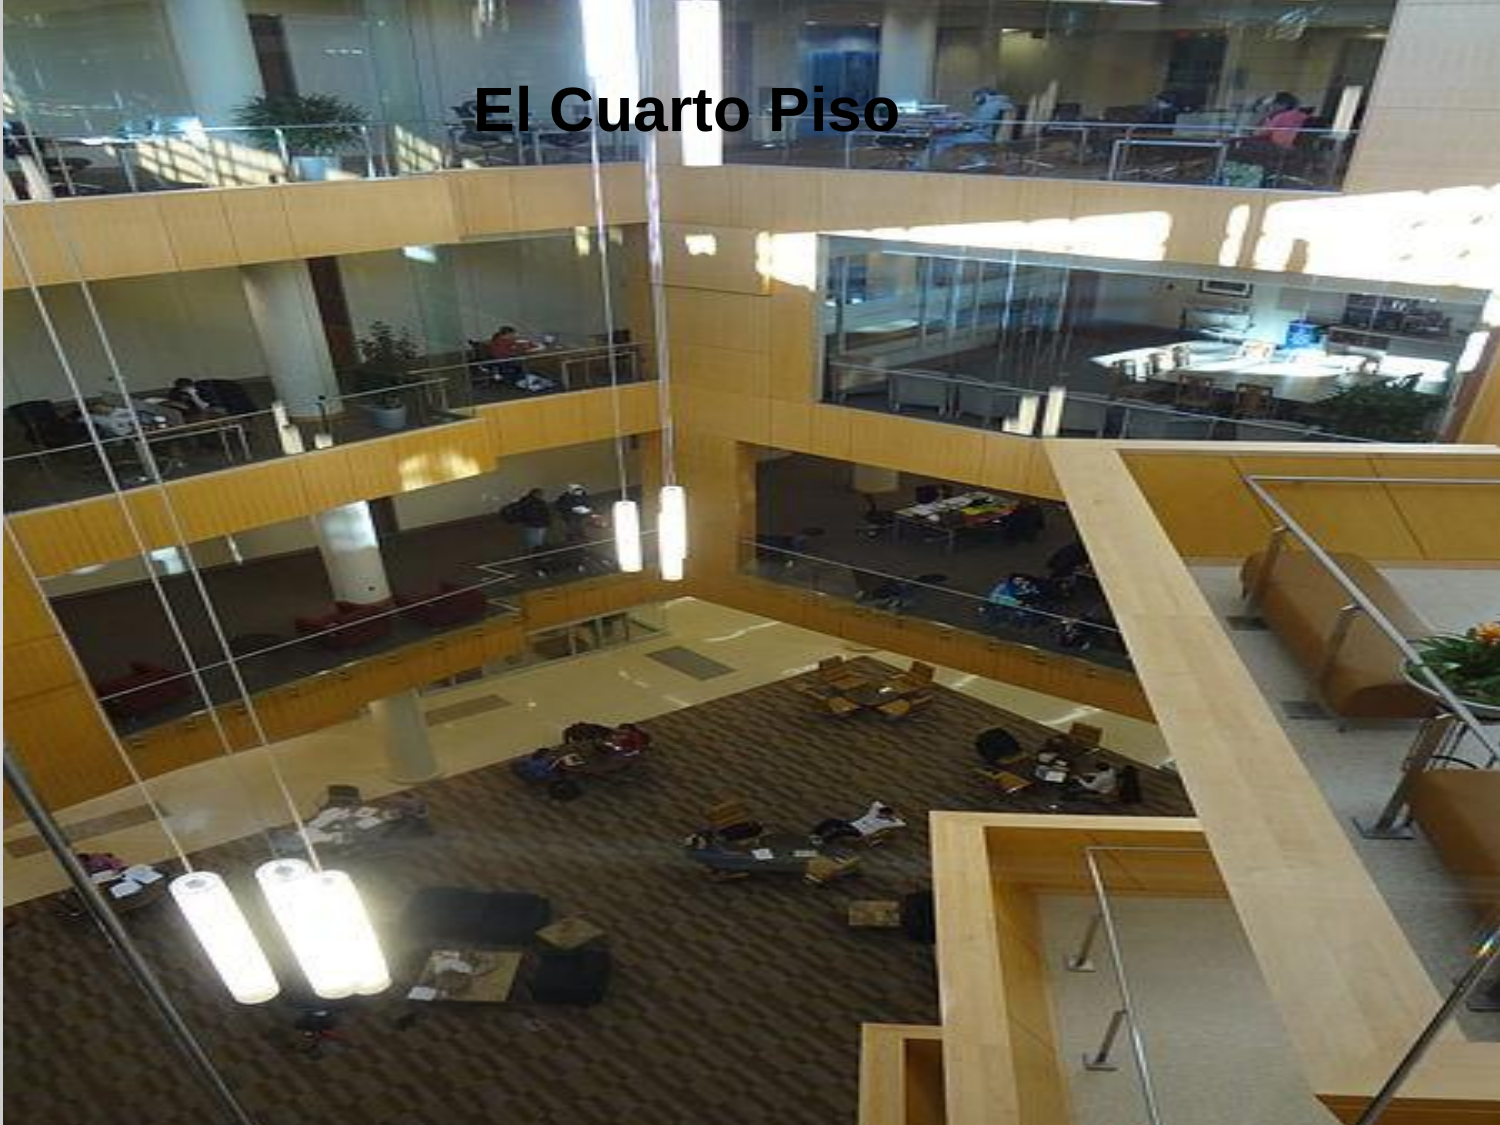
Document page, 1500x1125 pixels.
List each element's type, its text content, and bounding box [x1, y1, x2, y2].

text_box [3, 0, 1500, 1125]
text_box El Cuarto Piso [146, 22, 1251, 179]
